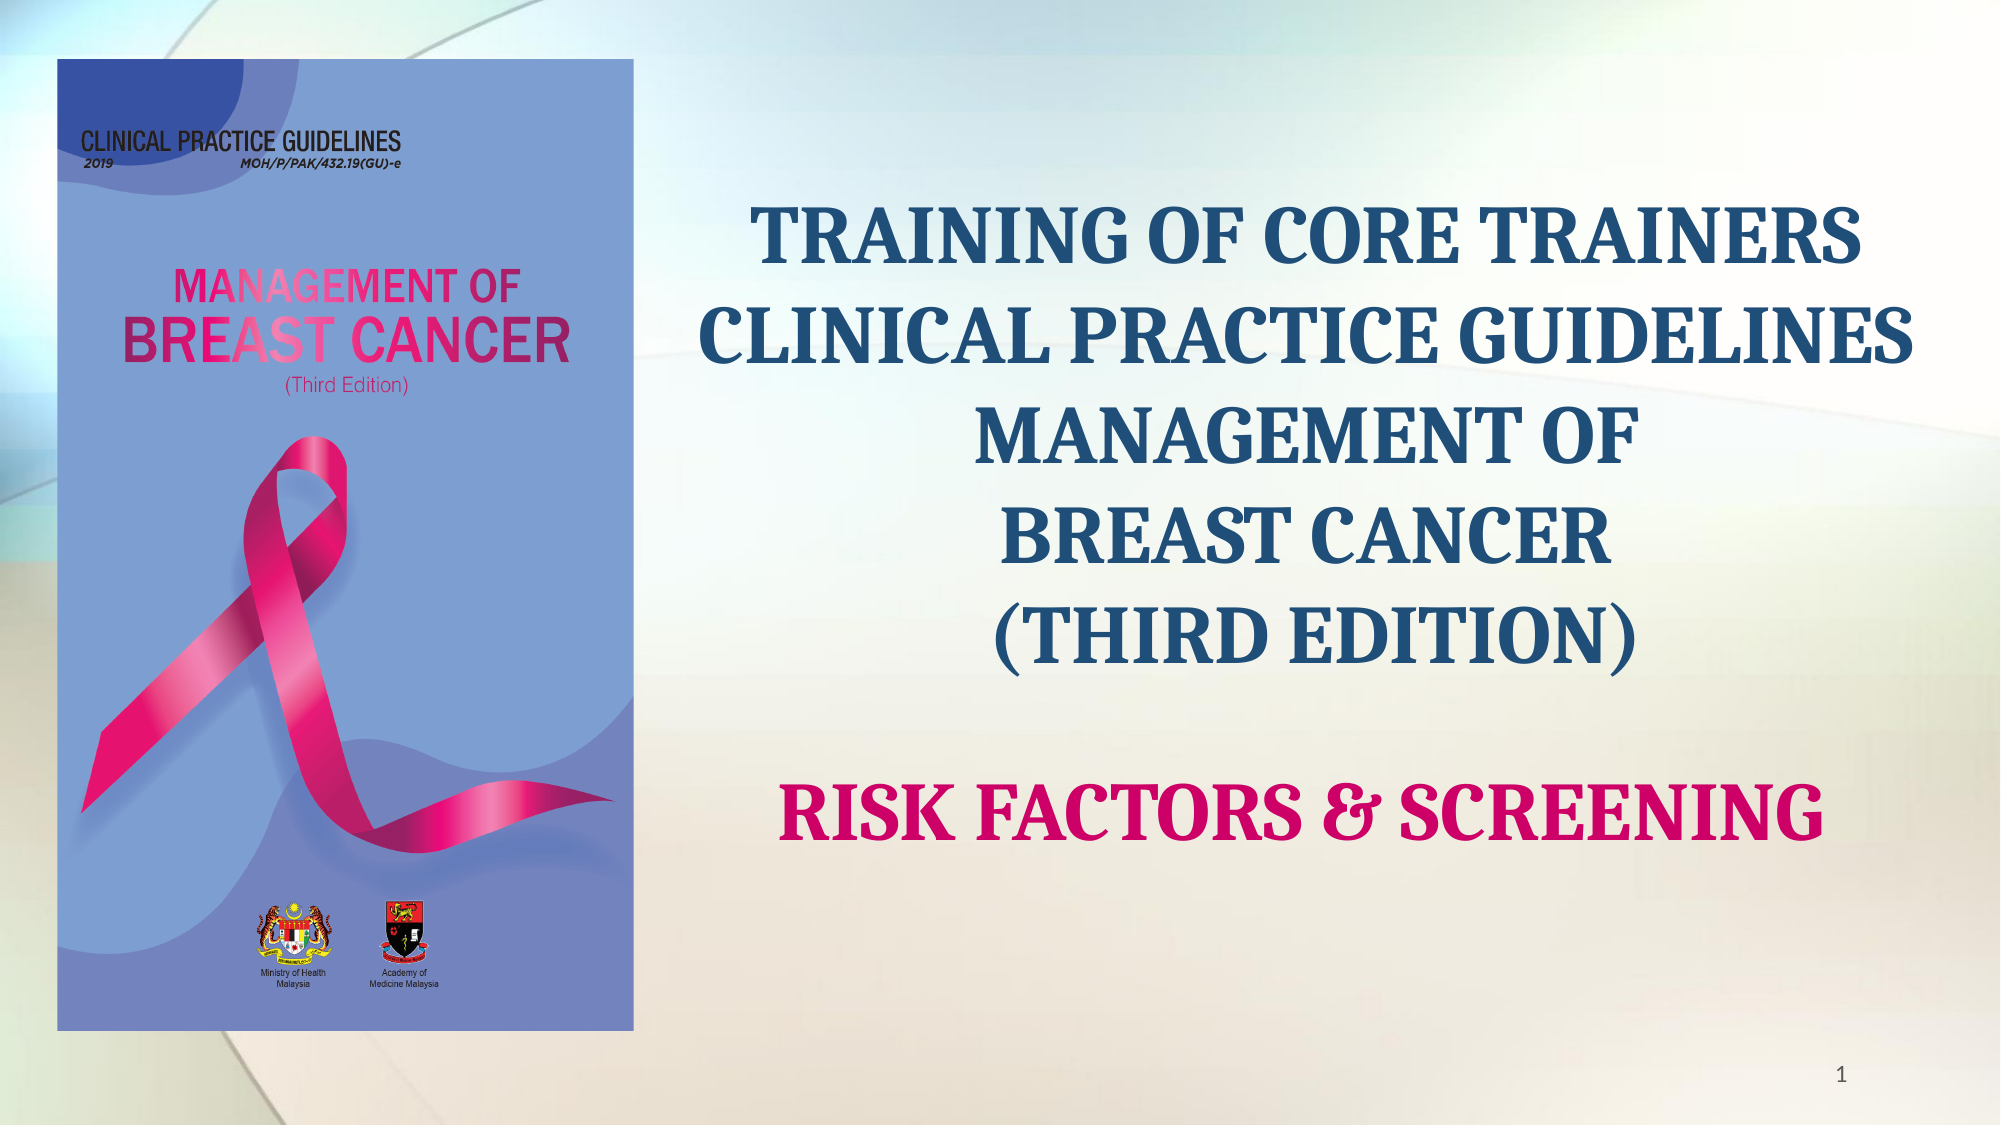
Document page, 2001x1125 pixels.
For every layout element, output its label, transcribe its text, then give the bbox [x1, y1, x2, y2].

title TRAINING OF CORE TRAINERS CLINICAL PRACTICE GUIDELINES MANAGEMENT OF BREAST CANCER (THIRD EDITION) [657, 135, 1974, 726]
picture [0, 0, 2001, 1125]
slide_number 1 [1325, 1042, 1863, 1103]
subtitle RISK FACTORS & SCREENING [643, 760, 1960, 1033]
